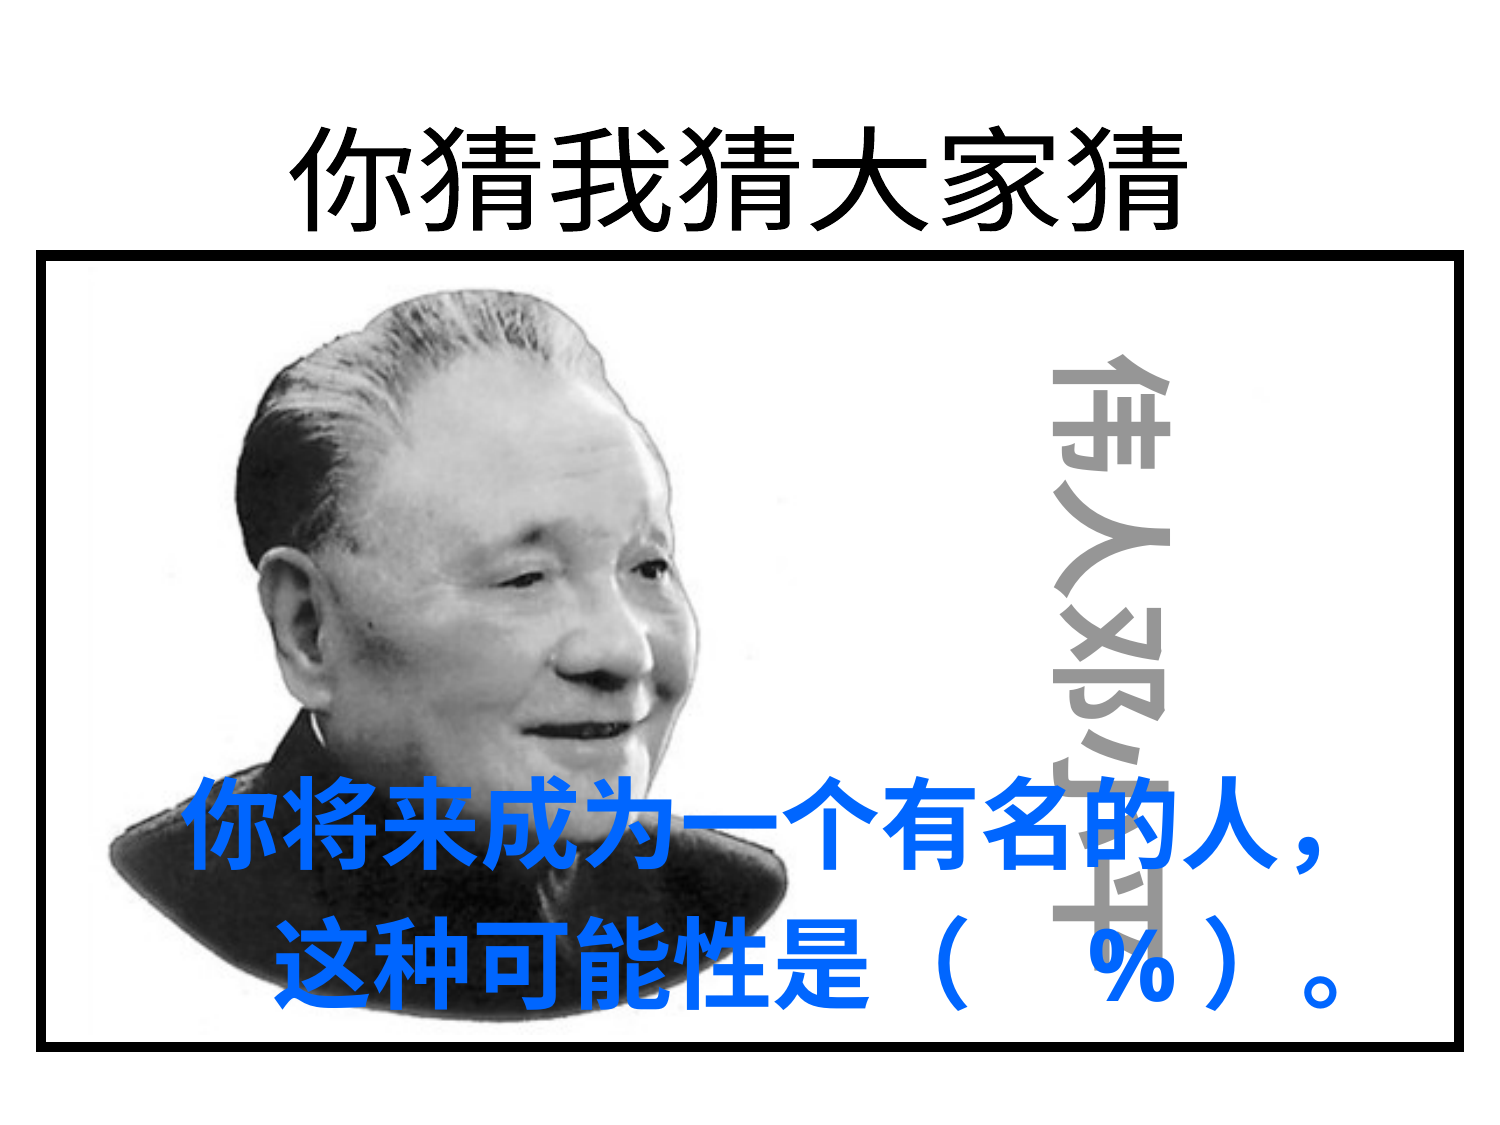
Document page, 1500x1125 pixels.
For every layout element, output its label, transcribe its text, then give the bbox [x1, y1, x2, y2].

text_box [88, 266, 1271, 1036]
text_box [41, 255, 1459, 1047]
list 你将来成为一个有名的人， 这种可能性是（ %）。 [165, 614, 1500, 1059]
